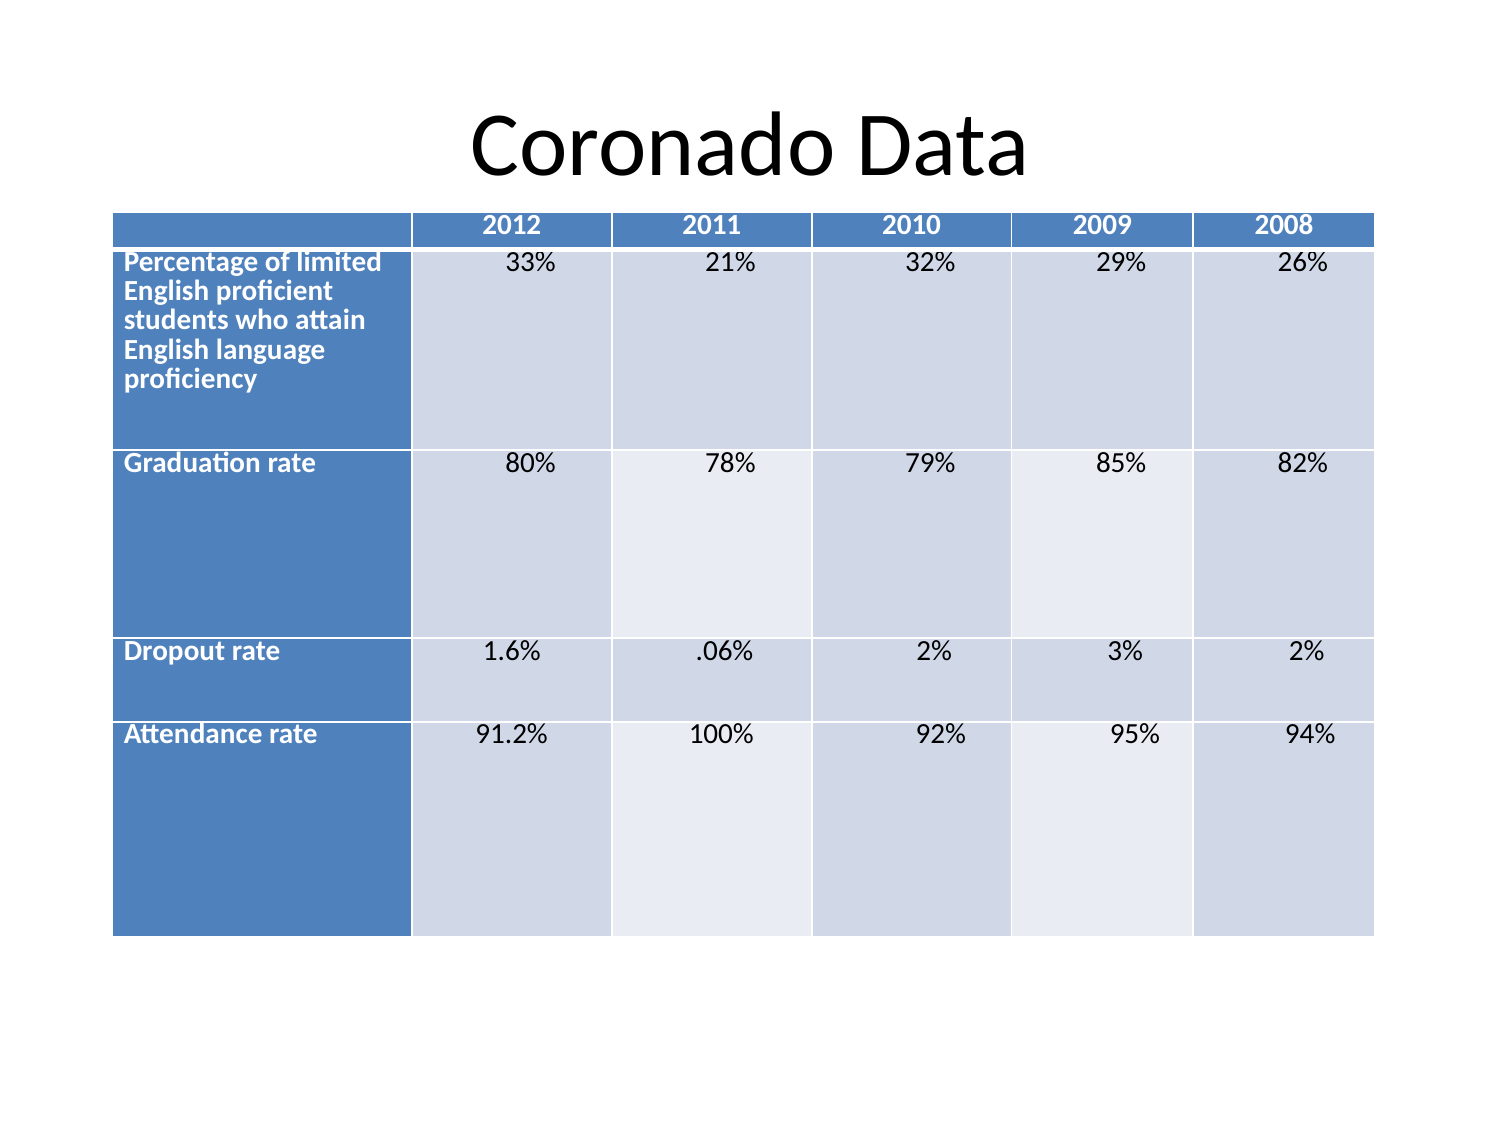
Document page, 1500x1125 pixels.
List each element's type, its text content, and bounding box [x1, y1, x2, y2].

table_cell Percentage of limited English proficient students who attain English language proficiency [113, 252, 411, 449]
table_cell 1.6% [413, 639, 611, 721]
table_cell 33% [413, 252, 611, 449]
table_header 2012 [413, 213, 611, 247]
table_header [113, 213, 411, 247]
table_cell Attendance rate [113, 723, 411, 936]
table_cell 85% [1012, 451, 1192, 637]
table_cell 21% [613, 252, 811, 449]
table_header 2009 [1012, 213, 1192, 247]
table_cell 100% [613, 723, 811, 936]
table_cell 29% [1012, 252, 1192, 449]
table_cell 2% [813, 639, 1011, 721]
table_header 2010 [813, 213, 1011, 247]
table_cell 2% [1194, 639, 1374, 721]
table_cell 92% [813, 723, 1011, 936]
table_header 2011 [613, 213, 811, 247]
table_cell 94% [1194, 723, 1374, 936]
table_cell 3% [1012, 639, 1192, 721]
table_cell Dropout rate [113, 639, 411, 721]
table_cell Graduation rate [113, 451, 411, 637]
table_header 2008 [1194, 213, 1374, 247]
table_cell 32% [813, 252, 1011, 449]
table_cell 91.2% [413, 723, 611, 936]
table_cell 26% [1194, 252, 1374, 449]
table_cell 80% [413, 451, 611, 637]
title Coronado Data [75, 45, 1425, 233]
table_cell 79% [813, 451, 1011, 637]
table_cell 78% [613, 451, 811, 637]
table_cell 82% [1194, 451, 1374, 637]
table_cell .06% [613, 639, 811, 721]
table_cell 95% [1012, 723, 1192, 936]
